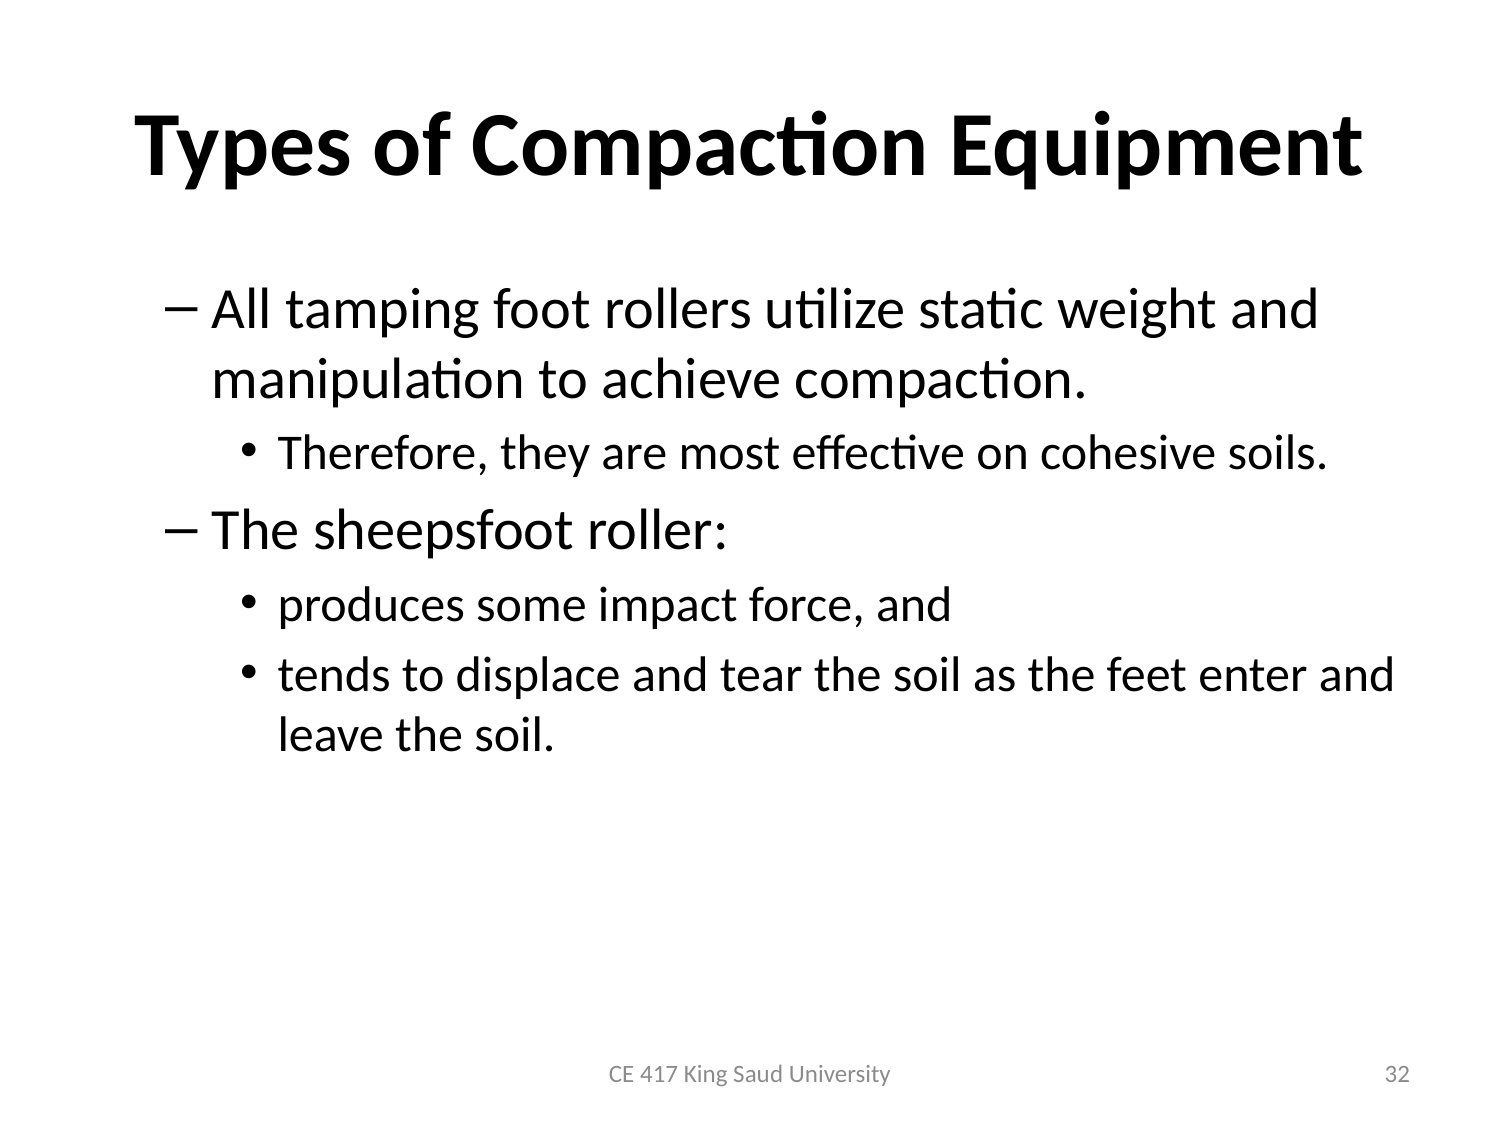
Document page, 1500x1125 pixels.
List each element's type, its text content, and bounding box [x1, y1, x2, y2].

footer CE 417 King Saud University [512, 1042, 988, 1103]
list All tamping foot rollers utilize static weight and manipulation to achieve compaction. Therefore, they are most effective on cohesive soils. The sheepsfoot roller: produces some impact force, and tends to displace and tear the soil as the feet enter and leave the soil. [75, 262, 1425, 1005]
title Types of Compaction Equipment [75, 45, 1425, 233]
slide_number 32 [1074, 1042, 1425, 1103]
